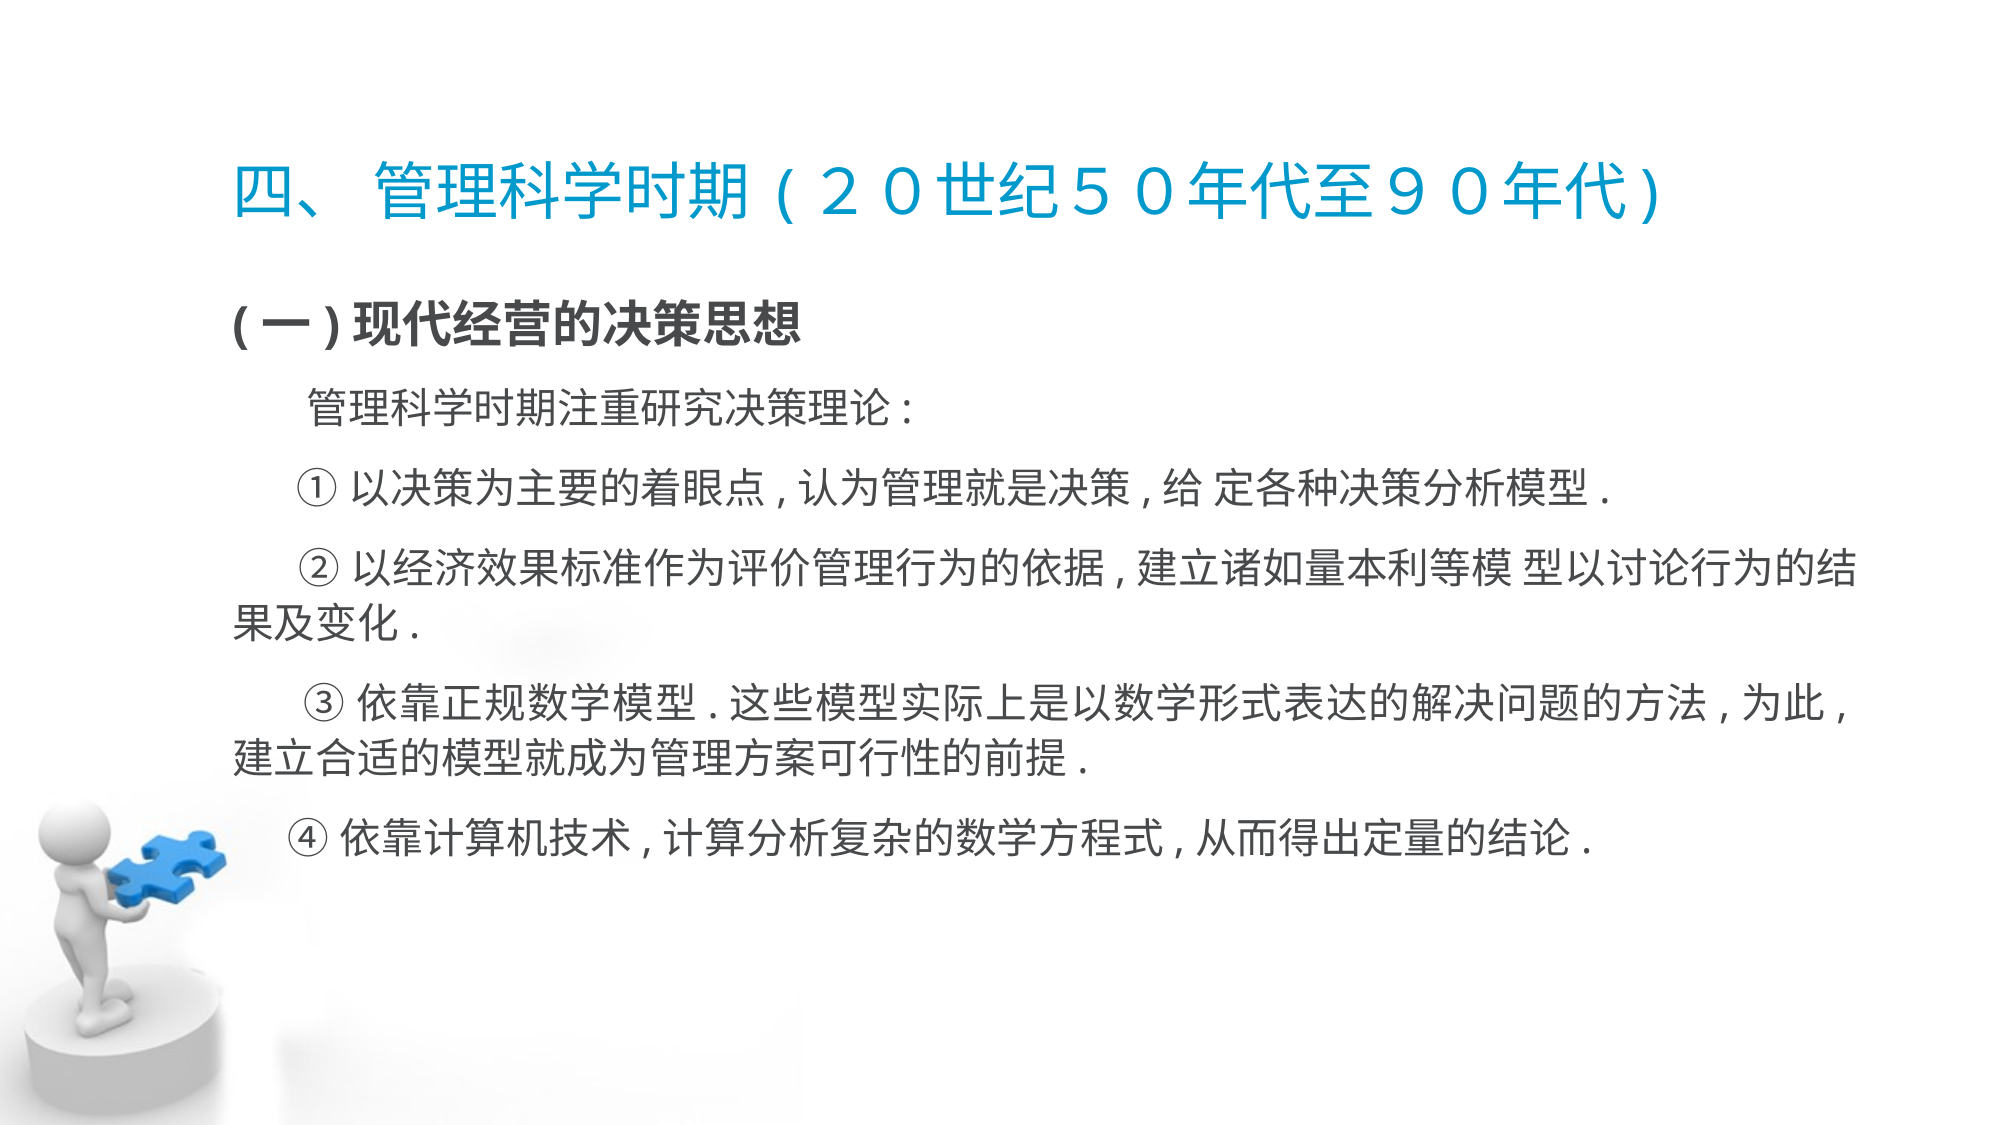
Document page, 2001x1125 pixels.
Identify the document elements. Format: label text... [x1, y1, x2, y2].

list (一)现代经营的决策思想 管理科学时期注重研究决策理论: ①以决策为主要的着眼点,认为管理就是决策,给 定各种决策分析模型. ②以经济效果标准作为评价管理行为的依据,建立诸如量本利等模 型以讨论行为的结果及变化. ③依靠正规数学模型.这些模型实际上是以数学形式表达的解决问题的方法,为此,建立合适的模型就成为管理方案可行性的前提. ④依靠计算机技术,计算分析复杂的数学方程式,从而得出定量的结论. [217, 278, 1873, 1014]
picture [0, 383, 1296, 1125]
title 四、 管理科学时期 (２０世纪５０年代至９０年代) [217, 128, 1880, 260]
